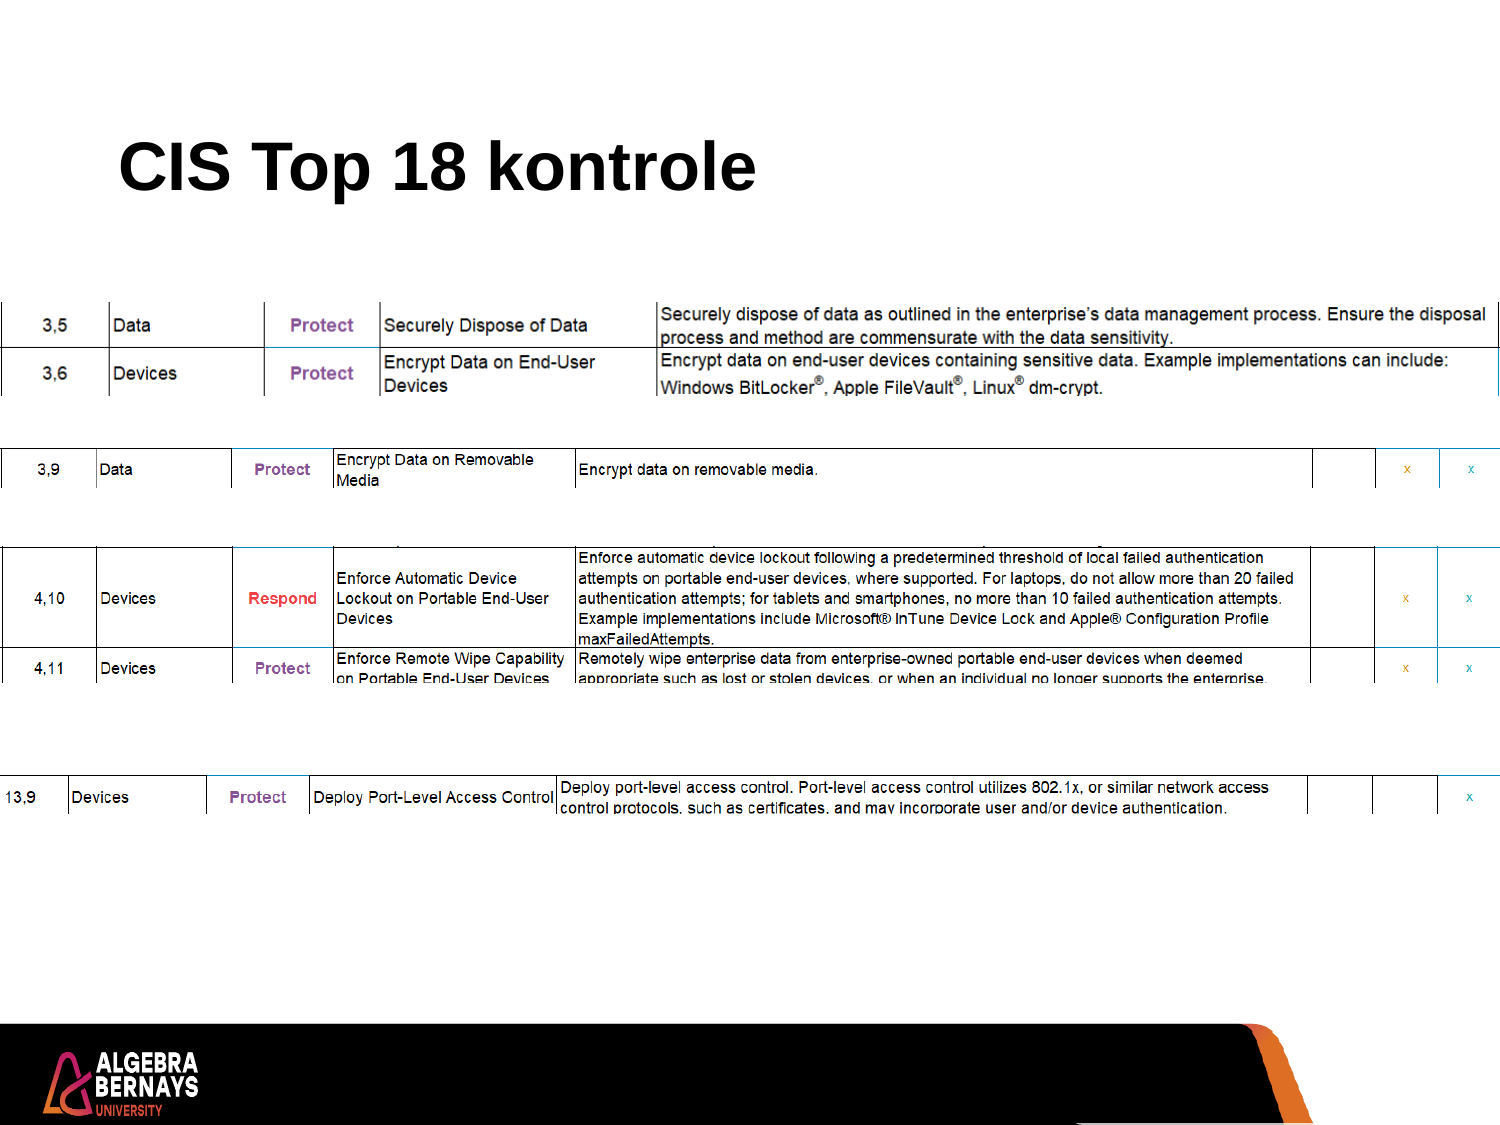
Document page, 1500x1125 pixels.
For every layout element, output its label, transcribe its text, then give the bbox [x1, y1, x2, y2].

picture [0, 1023, 1468, 1125]
picture [1441, 450, 1500, 488]
picture [0, 546, 1436, 683]
title CIS Top 18 kontrole [103, 59, 1397, 278]
picture [0, 775, 1500, 814]
picture [1439, 549, 1500, 646]
picture [0, 448, 1438, 488]
picture [1439, 649, 1500, 683]
picture [0, 302, 1500, 396]
